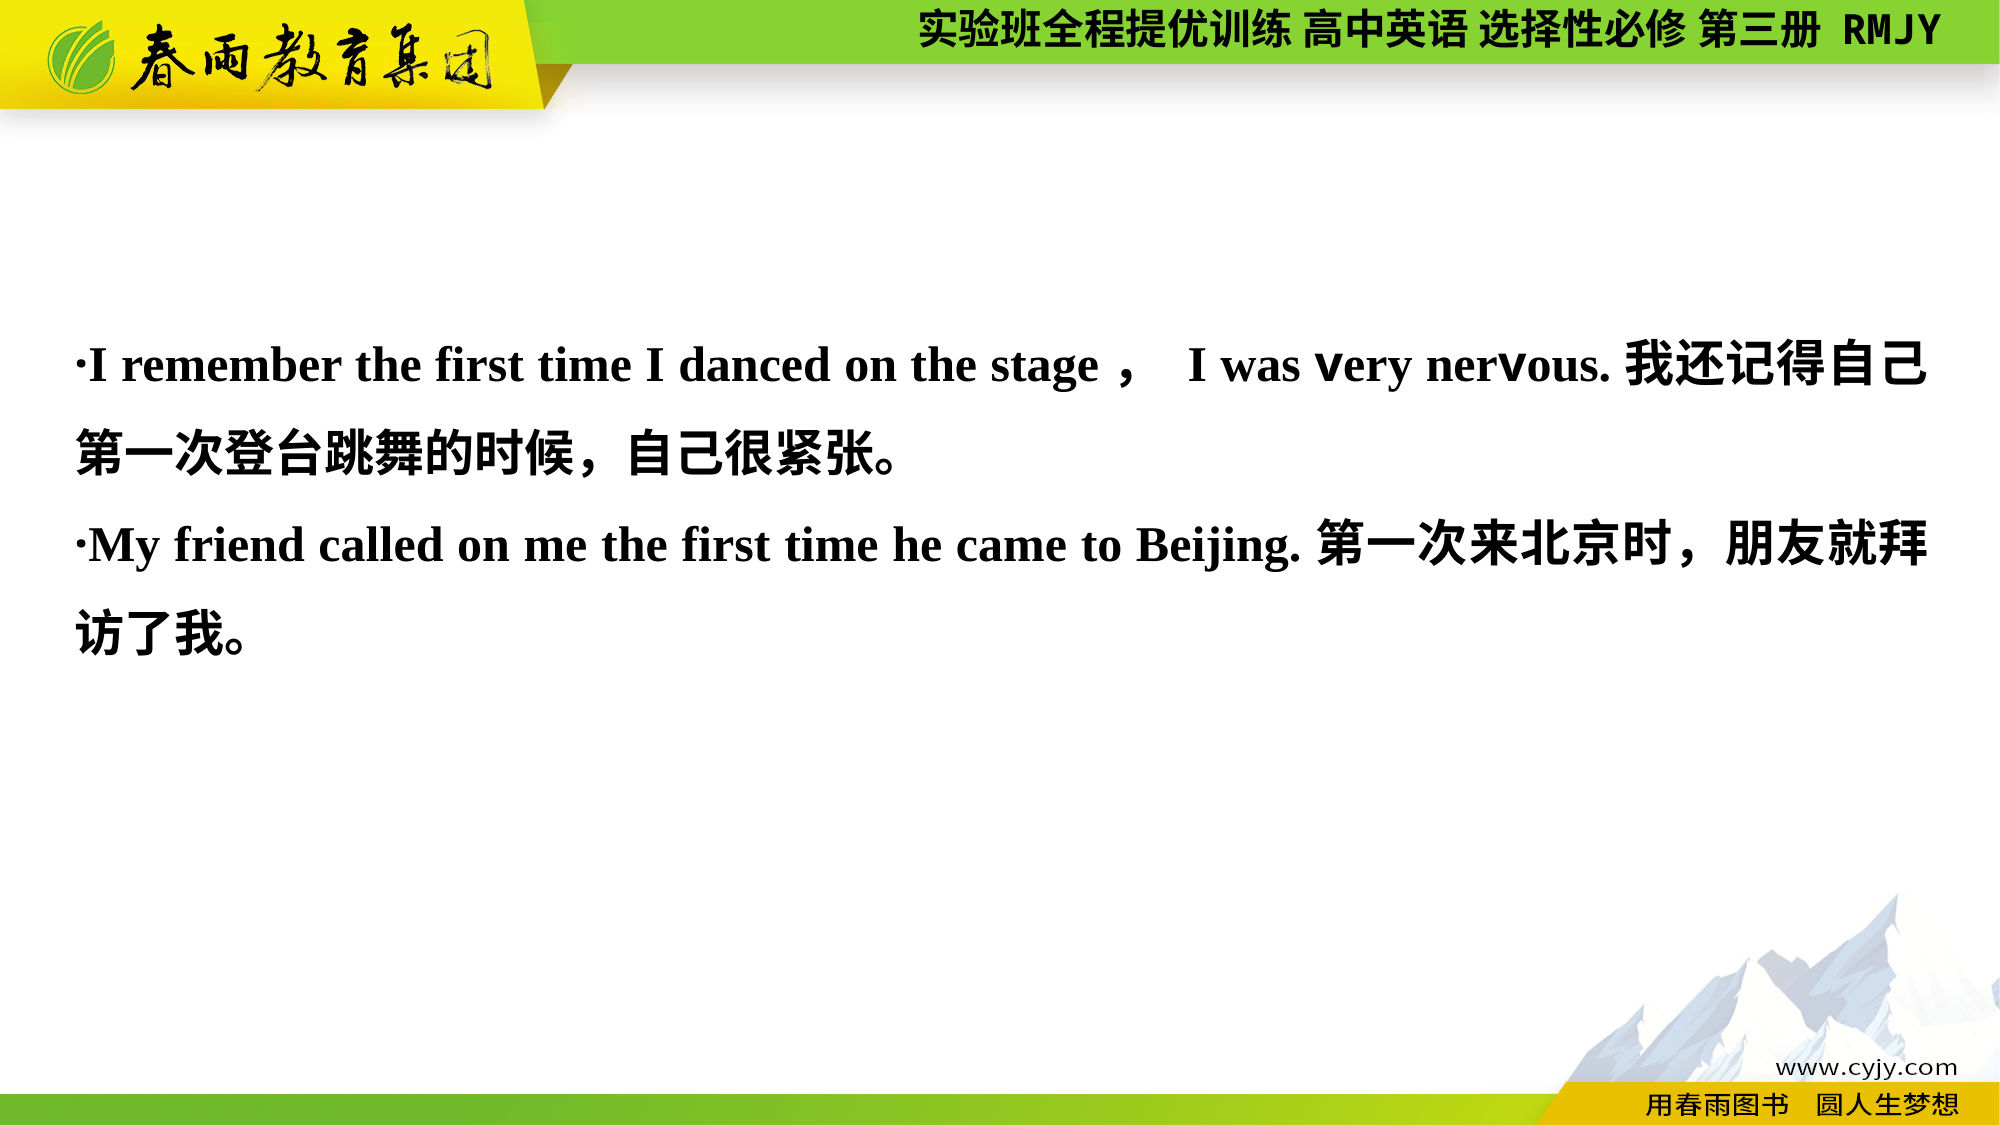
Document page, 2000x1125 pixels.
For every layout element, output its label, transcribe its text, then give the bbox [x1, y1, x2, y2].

picture [0, 0, 2000, 1125]
list ·I remember the first time I danced on the stage， I was very nervous.我还记得自己第一次登台跳舞的时候，自己很紧张。 ·My friend called on me the first time he came to Beijing.第一次来北京时，朋友就拜访了我。 [59, 293, 1944, 661]
